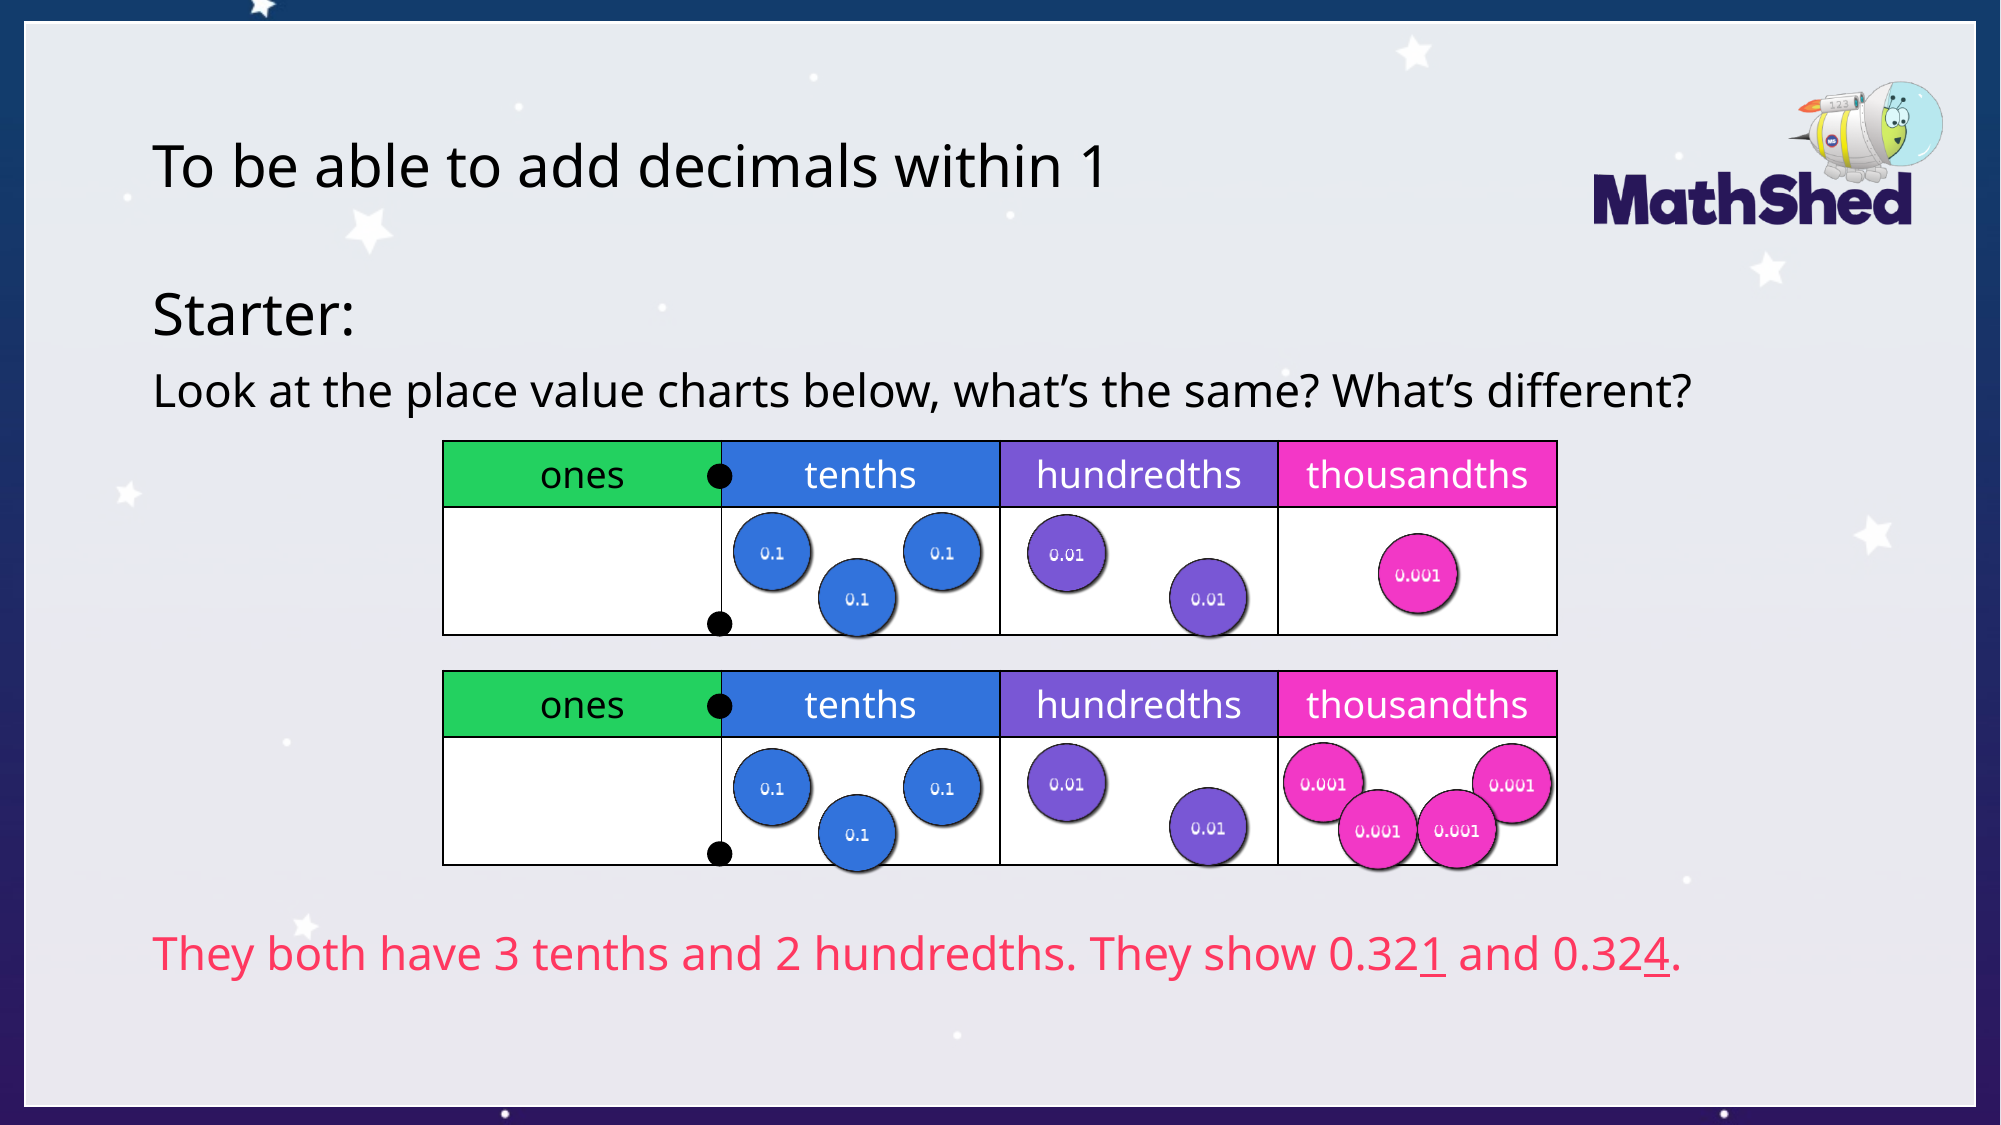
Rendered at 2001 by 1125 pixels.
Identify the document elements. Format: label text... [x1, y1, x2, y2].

table_cell [1001, 508, 1277, 634]
list Starter: Look at the place value charts below, what’s the same? What’s different? They both have 3 tenths and 2 hundredths. They show 0.321 and 0.324. [137, 277, 1946, 992]
table_cell [1279, 738, 1556, 864]
picture [0, 0, 2001, 1125]
table_header thousandths [1279, 672, 1556, 736]
table_cell [444, 508, 721, 634]
table_cell [1001, 738, 1277, 864]
table_header tenths [722, 672, 999, 736]
table_header hundredths [1001, 672, 1277, 736]
text_box [707, 841, 733, 867]
table_cell [1279, 508, 1556, 634]
table_header ones [444, 672, 721, 736]
table_cell [722, 738, 999, 864]
table_header ones [444, 442, 721, 506]
text_box [707, 463, 733, 489]
text_box [707, 693, 733, 719]
table_header tenths [722, 442, 999, 506]
table_cell [444, 738, 721, 864]
title To be able to add decimals within 1 [137, 59, 1578, 277]
text_box [707, 611, 733, 637]
table_cell [722, 508, 999, 634]
table_header hundredths [1001, 442, 1277, 506]
table_header thousandths [1279, 442, 1556, 506]
